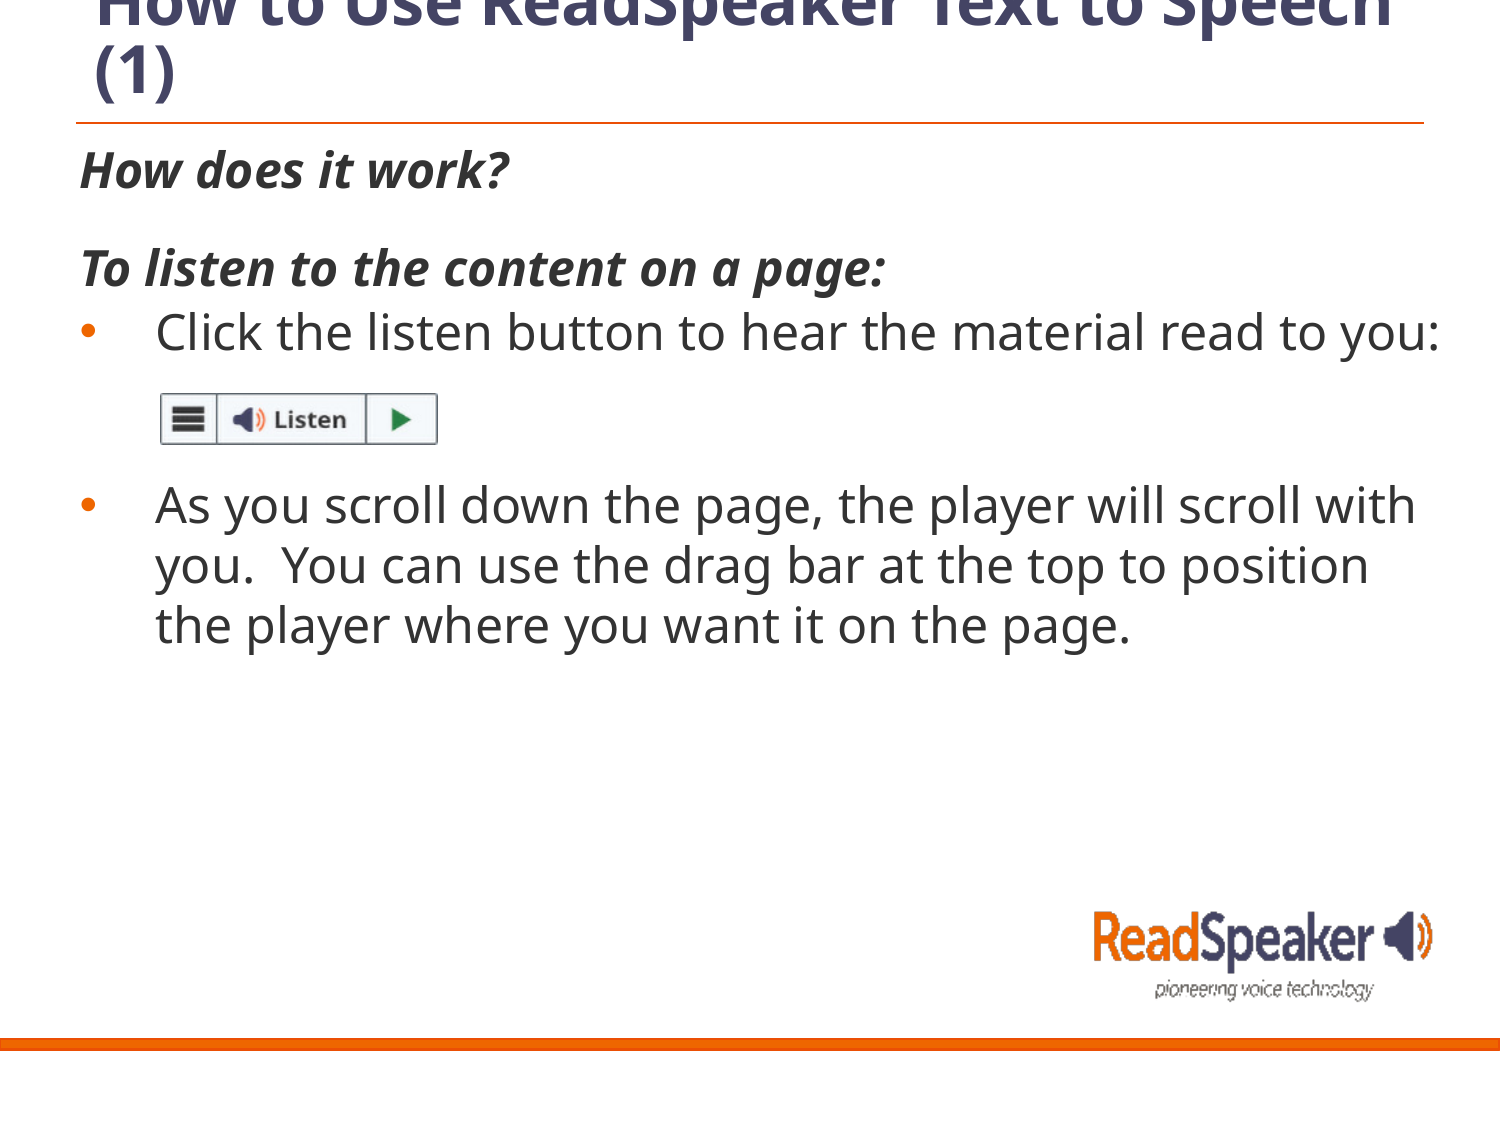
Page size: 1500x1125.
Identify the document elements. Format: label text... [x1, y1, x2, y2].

list How does it work? To listen to the content on a page: [79, 137, 1461, 300]
title How to Use ReadSpeaker Text to Speech (1) [79, 25, 1500, 115]
text_box Click the listen button to hear the material read to you: [79, 300, 1461, 392]
text_box As you scroll down the page, the player will scroll with you. You can use the drag bar at the top to position the player where you want it on the page. [79, 473, 1461, 651]
picture [159, 393, 438, 446]
picture [1068, 890, 1459, 1010]
